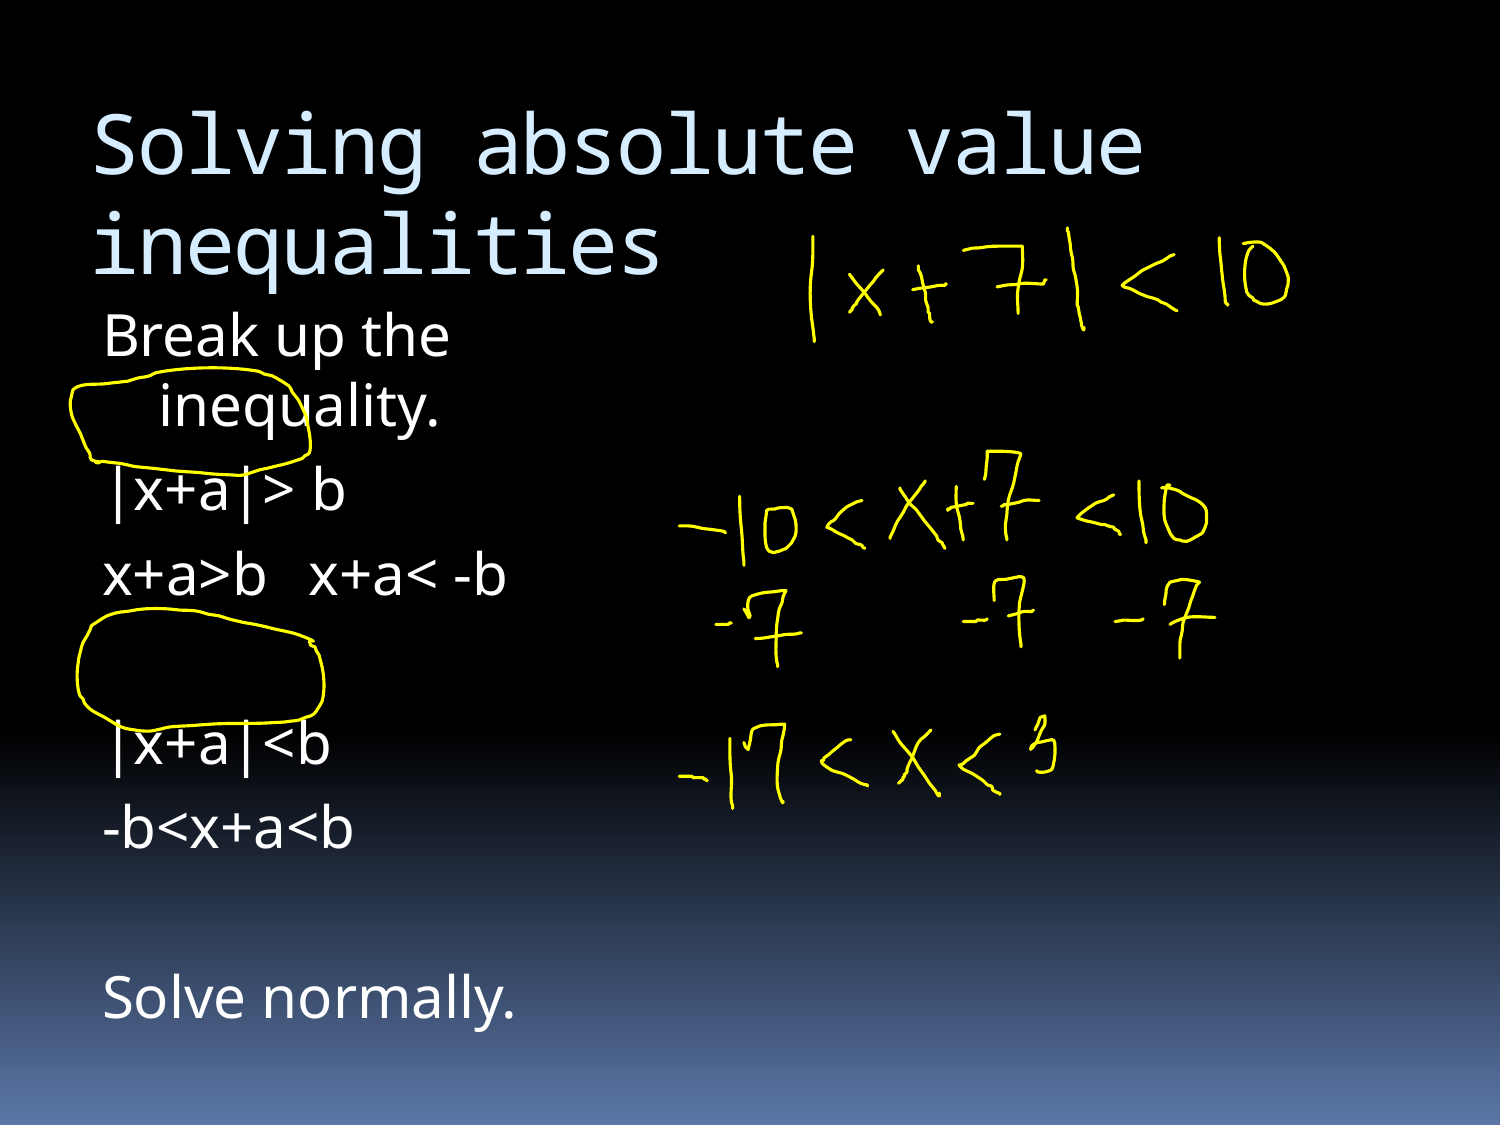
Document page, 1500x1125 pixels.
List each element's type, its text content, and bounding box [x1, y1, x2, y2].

list Break up the inequality. |x+a|> b x+a>b x+a< -b |x+a|<b -b<x+a<b Solve normally. [76, 290, 739, 1033]
title Solving absolute value inequalities [75, 83, 1425, 234]
